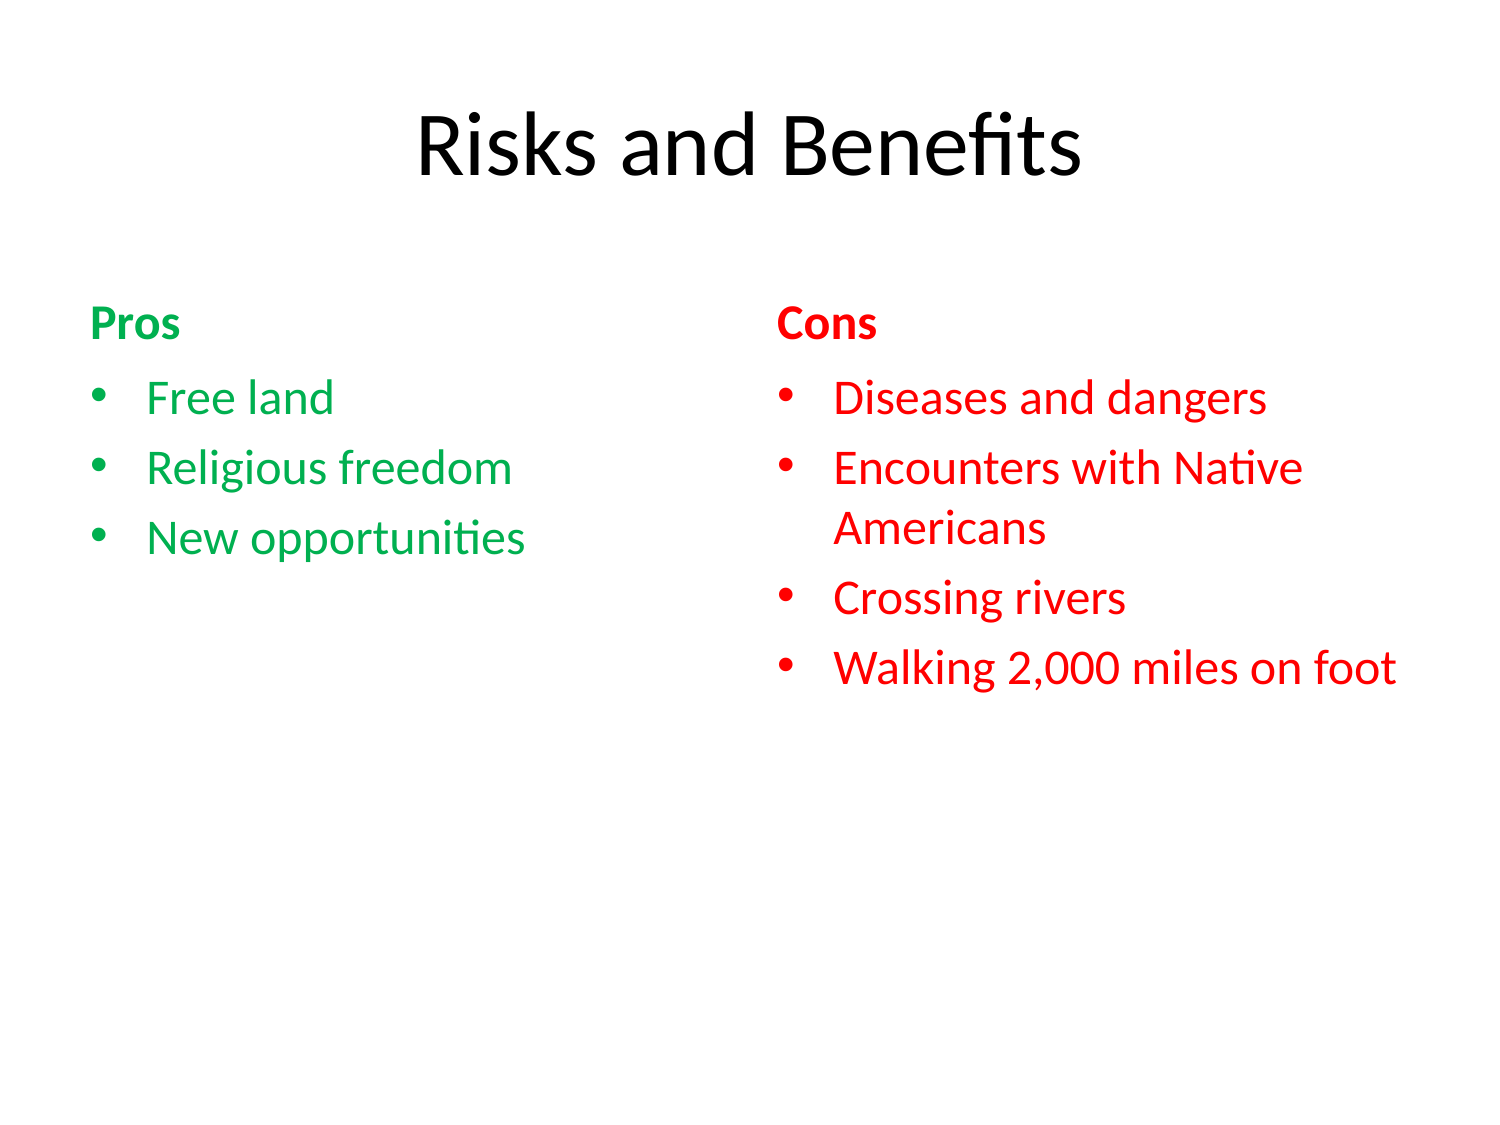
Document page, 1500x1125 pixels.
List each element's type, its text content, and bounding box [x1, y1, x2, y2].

list Diseases and dangers Encounters with Native Americans Crossing rivers Walking 2,000 miles on foot [761, 356, 1425, 1005]
list Free land Religious freedom New opportunities [75, 356, 738, 1005]
list Pros [75, 251, 738, 356]
title Risks and Benefits [75, 45, 1425, 233]
list Cons [761, 251, 1425, 356]
